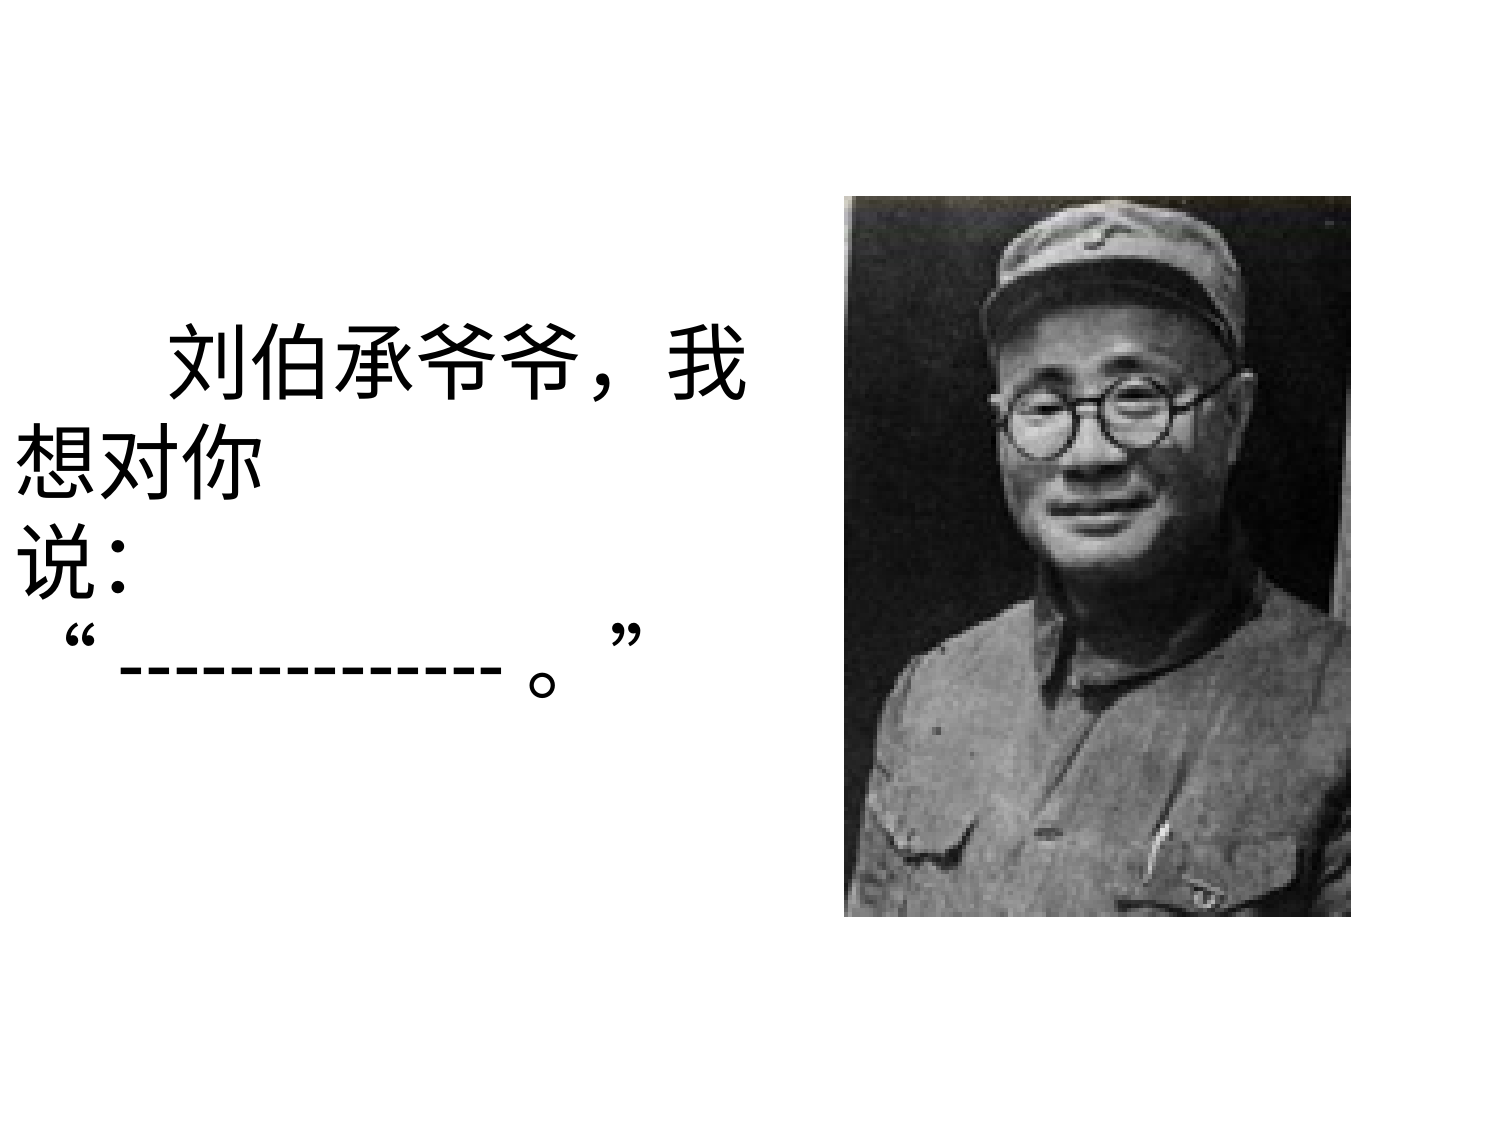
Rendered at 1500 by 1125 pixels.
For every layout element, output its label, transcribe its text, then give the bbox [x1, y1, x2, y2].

picture [844, 196, 1351, 917]
text_box 刘伯承爷爷，我想对你说：“--------------。” [0, 302, 821, 718]
